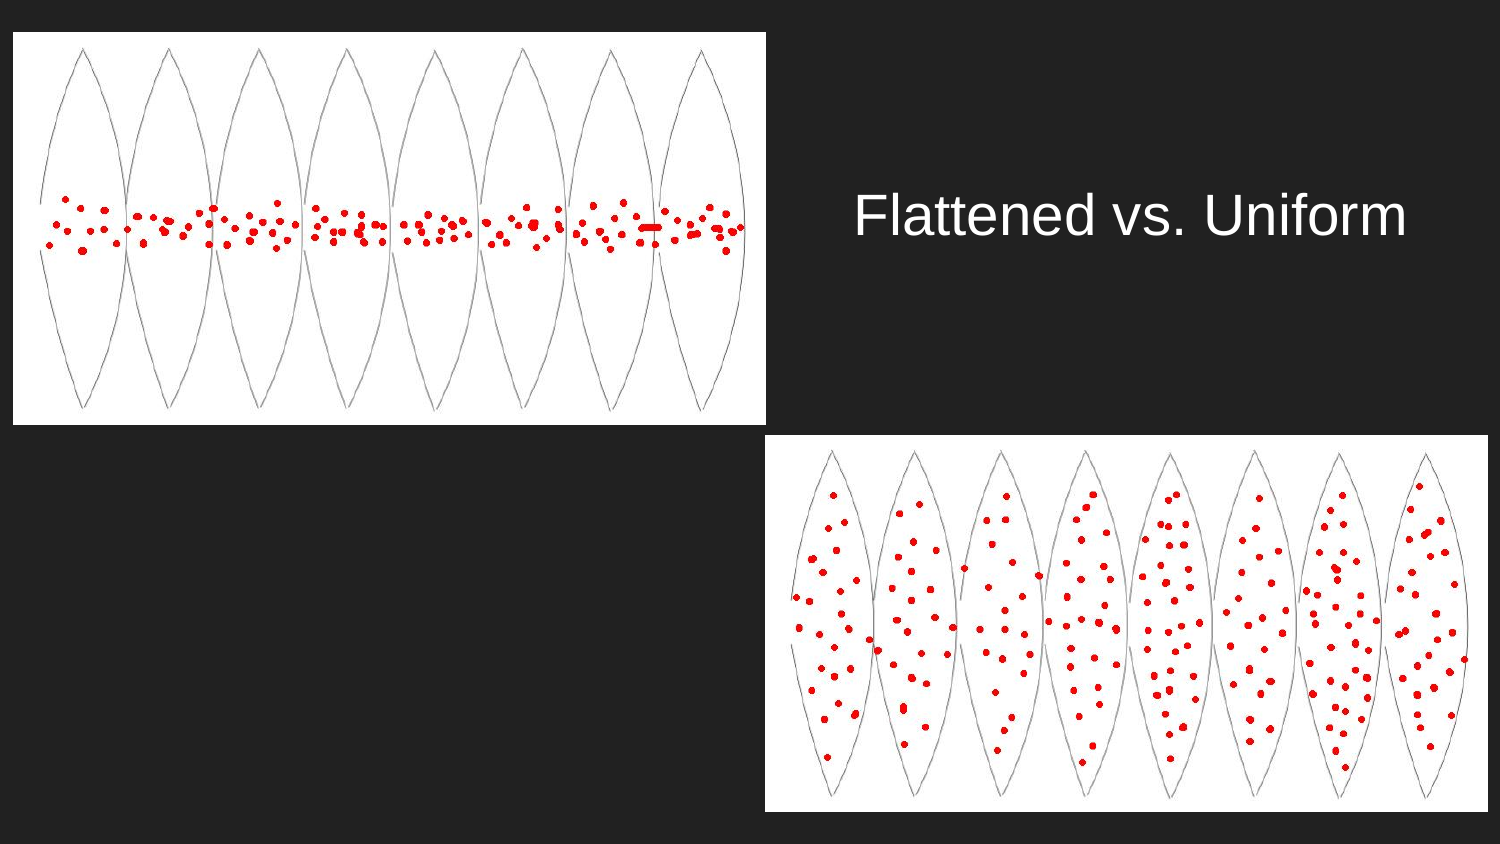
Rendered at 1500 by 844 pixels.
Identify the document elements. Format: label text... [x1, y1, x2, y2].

picture [13, 32, 767, 425]
picture [765, 434, 1489, 812]
title Flattened vs. Uniform [838, 161, 1476, 260]
